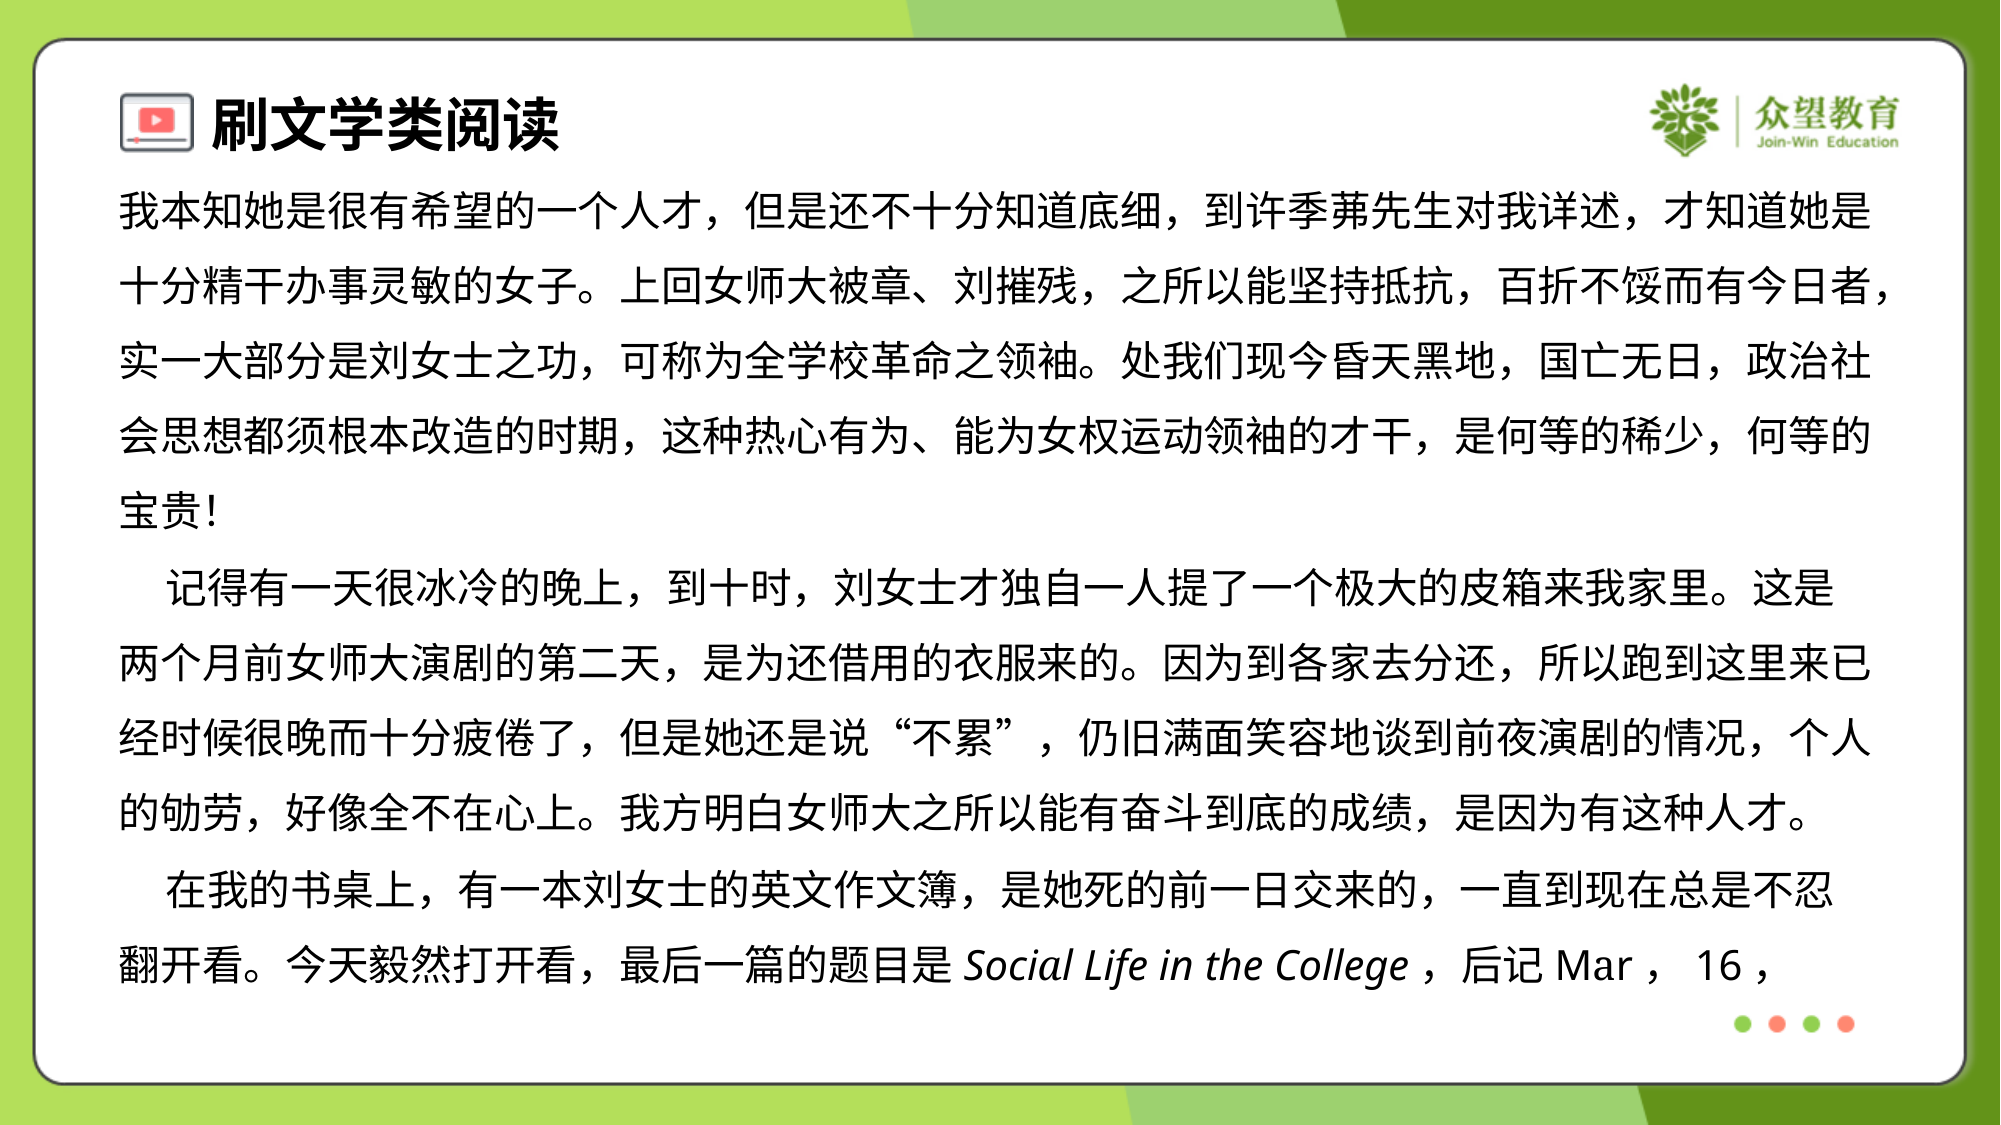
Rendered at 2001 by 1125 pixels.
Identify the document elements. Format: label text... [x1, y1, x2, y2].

text_box 我本知她是很有希望的一个人才，但是还不十分知道底细，到许季茀先生对我详述，才知道她是 十分精干办事灵敏的女子。上回女师大被章、刘摧残，之所以能坚持抵抗，百折不馁而有今日者， 实一大部分是刘女士之功，可称为全学校革命之领袖。处我们现今昏天黑地，国亡无日，政治社 会思想都须根本改造的时期，这种热心有为、能为女权运动领袖的才干，是何等的稀少，何等的 宝贵！ 记得有一天很冰冷的晚上，到十时，刘女士才独自一人提了一个极大的皮箱来我家里。这是 两个月前女师大演剧的第二天，是为还借用的衣服来的。因为到各家去分还，所以跑到这里来已 经时候很晚而十分疲倦了，但是她还是说“不累”，仍旧满面笑容地谈到前夜演剧的情况，个人 的劬劳，好像全不在心上。我方明白女师大之所以能有奋斗到底的成绩，是因为有这种人才。 在我的书桌上，有一本刘女士的英文作文簿，是她死的前一日交来的，一直到现在总是不忍 翻开看。今天毅然打开看，最后一篇的题目是Social Life in the Colleɡe，后记Mar，16， [118, 159, 1883, 989]
picture [0, 0, 2000, 1125]
